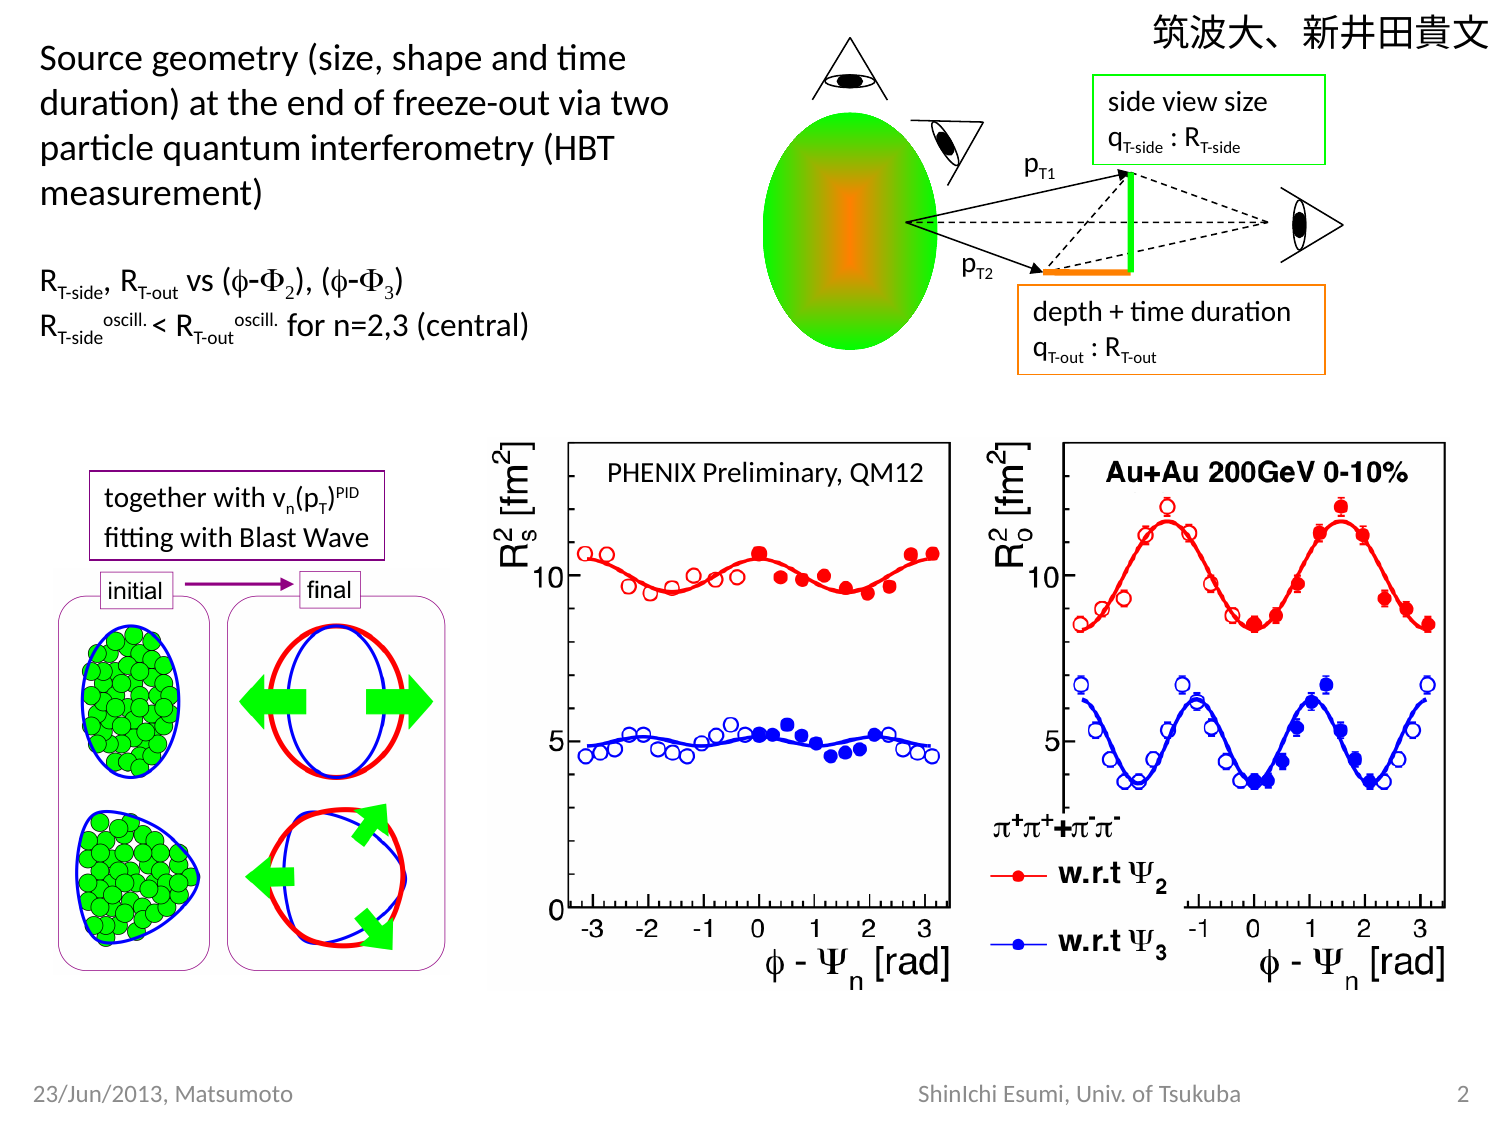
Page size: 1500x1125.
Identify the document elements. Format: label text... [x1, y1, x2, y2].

text_box pT2 [946, 235, 1009, 291]
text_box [818, 30, 882, 107]
text_box [1071, 169, 1130, 186]
text_box Source geometry (size, shape and time duration) at the end of freeze-out via two particle quantum interferometry (HBT measurement) RT-side, RT-out vs (), () RT-sideoscill. < RT-outoscill. for n=2,3 (central) [24, 25, 688, 356]
text_box together with vn(pT)PID fitting with Blast Wave [89, 470, 385, 561]
text_box [1009, 259, 1043, 274]
text_box depth + time duration qT-out : RT-out [1018, 284, 1325, 375]
slide_number 23/Jun/2013, Matsumoto [17, 1073, 463, 1113]
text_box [1280, 187, 1344, 263]
picture [487, 437, 1451, 992]
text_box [924, 99, 988, 176]
footer ShinIchi Esumi, Univ. of Tsukuba [886, 1073, 1274, 1113]
text_box side view size qT-side : RT-side [1093, 75, 1325, 165]
slide_number 2 [1309, 1073, 1485, 1113]
text_box 筑波大、新井田貴文 [1137, 1, 1500, 61]
picture [53, 567, 451, 976]
text_box pT1 [1008, 135, 1071, 191]
text_box [762, 116, 938, 350]
